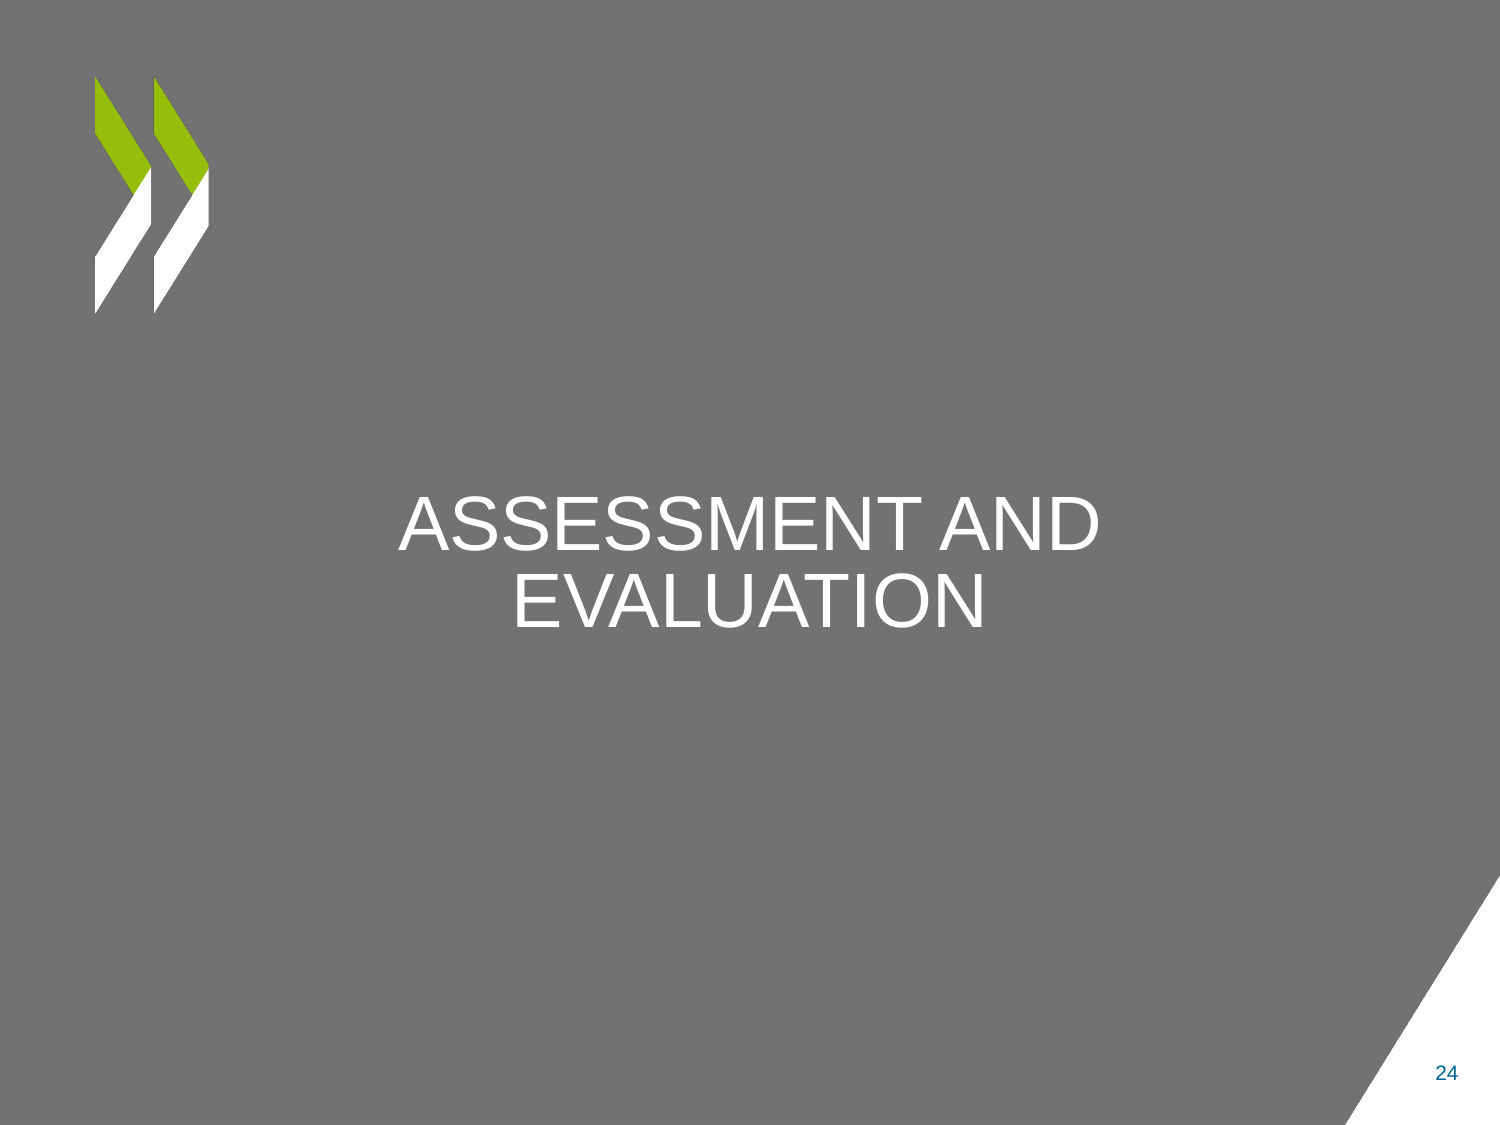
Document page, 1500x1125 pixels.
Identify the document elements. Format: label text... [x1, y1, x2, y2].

title Assessment and evaluation [206, 480, 1294, 652]
slide_number 24 [1417, 1051, 1474, 1092]
